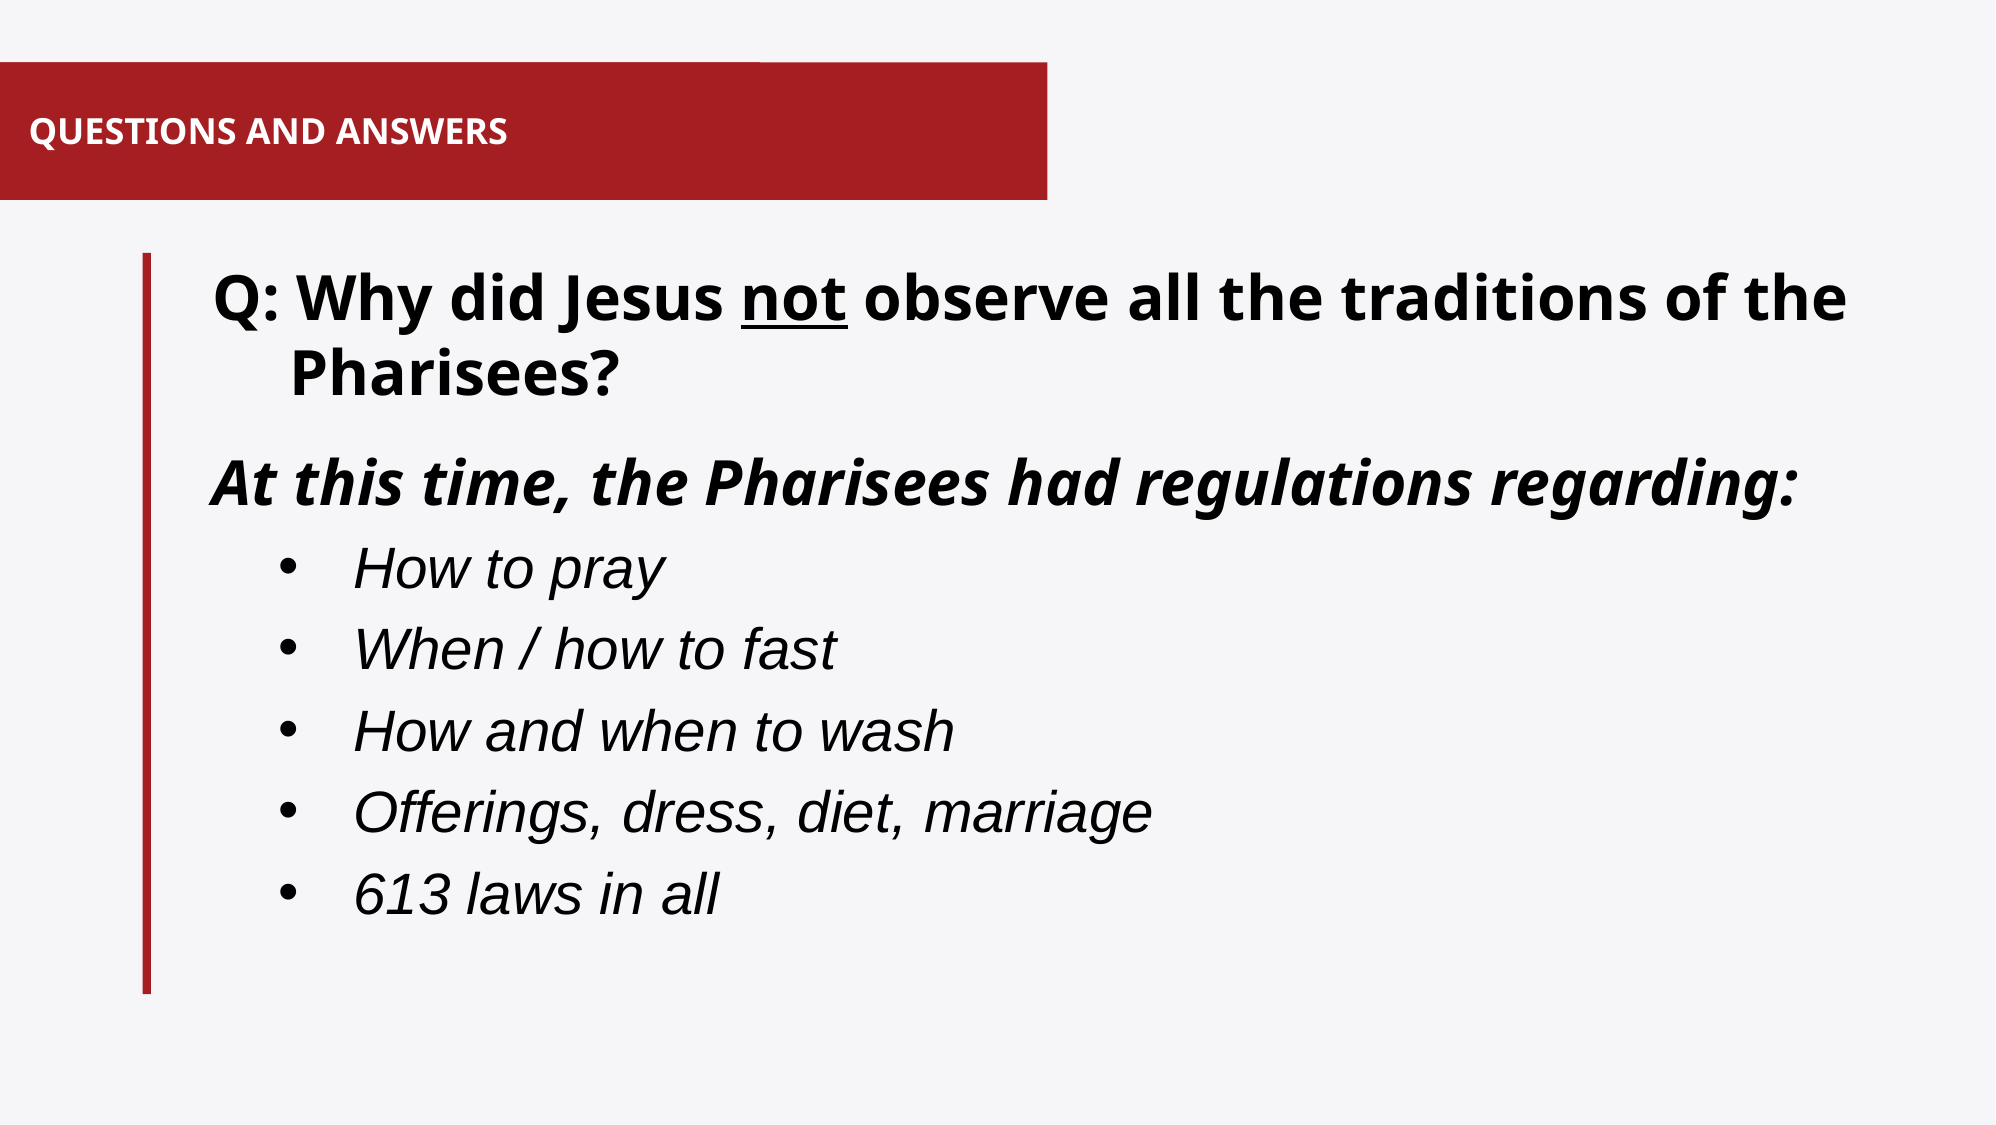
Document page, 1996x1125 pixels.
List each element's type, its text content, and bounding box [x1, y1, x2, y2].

subtitle Q: Why did Jesus not observe all the traditions of the Pharisees? At this time, the Pharisees had regulations regarding: How to pray When / how to fast How and when to wash Offerings, dress, diet, marriage 613 laws in all [197, 249, 1885, 1125]
title QUESTIONS AND ANSWERS [0, 62, 1048, 200]
